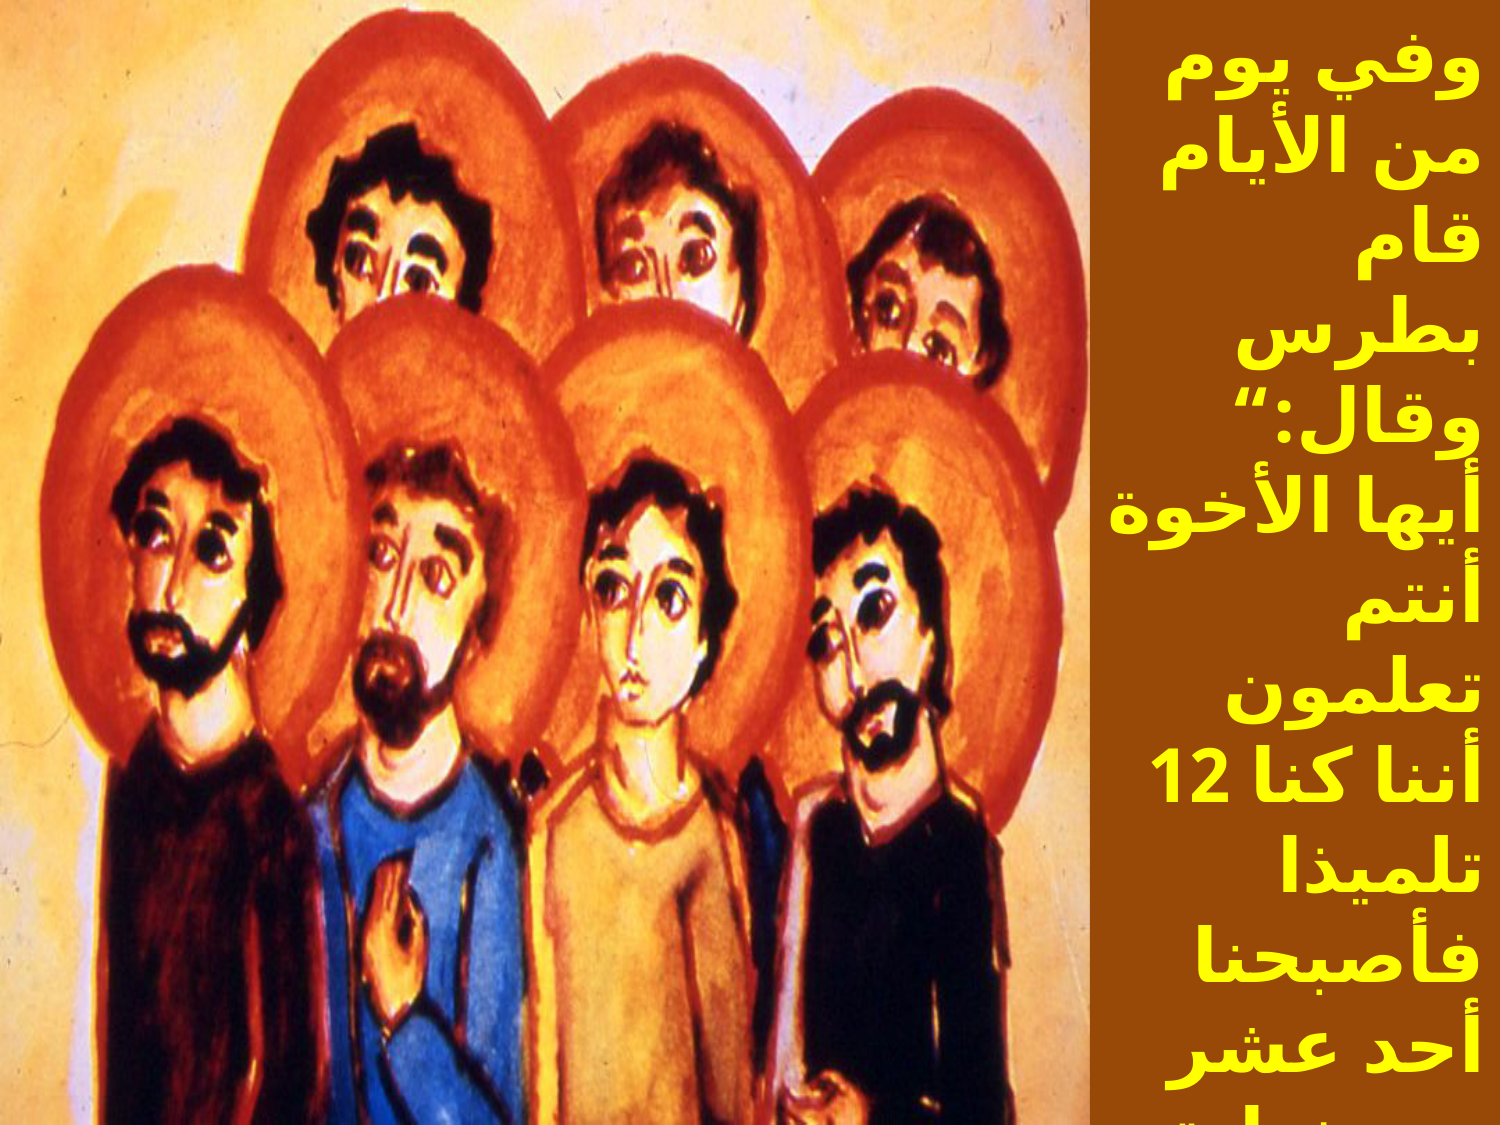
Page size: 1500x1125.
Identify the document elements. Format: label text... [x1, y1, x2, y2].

text_box وفي يوم من الأيام قام بطرس وقال:“ أيها الأخوة أنتم تعلمون أننا كنا 12 تلميذا فأصبحنا أحد عشر بعد خيانة يهوذا وموته . فينبغي اذا أن يعين واحد مكانه. [1092, 0, 1500, 1125]
picture [0, 0, 1091, 1125]
